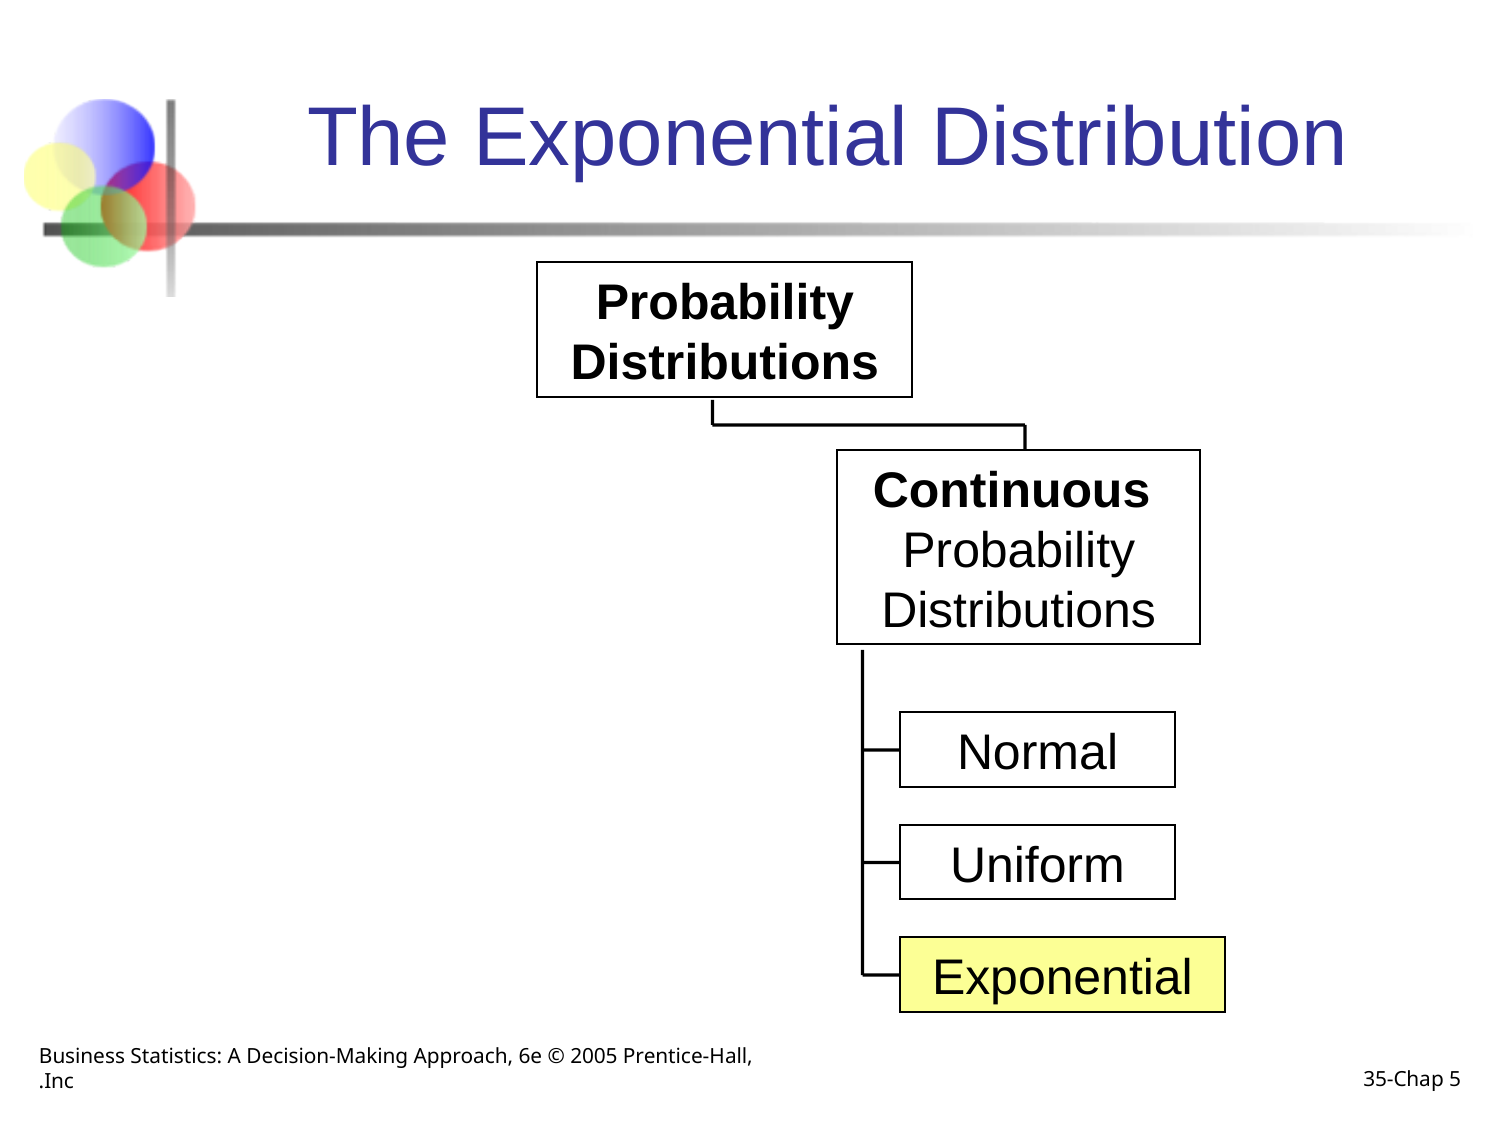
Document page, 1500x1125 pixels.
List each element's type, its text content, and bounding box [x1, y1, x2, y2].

slide_number Chap 5-35 [1162, 1050, 1475, 1101]
text_box The Exponential Distribution [249, 75, 1406, 190]
text_box Probability Distributions [537, 262, 913, 397]
text_box Continuous Probability Distributions [837, 449, 1200, 645]
footer Business Statistics: A Decision-Making Approach, 6e © 2005 Prentice-Hall, Inc. [24, 1050, 788, 1100]
text_box Uniform [900, 824, 1175, 900]
picture [24, 99, 1475, 297]
text_box [75, 87, 1429, 213]
text_box Normal [900, 712, 1175, 787]
text_box Exponential [900, 937, 1225, 1012]
